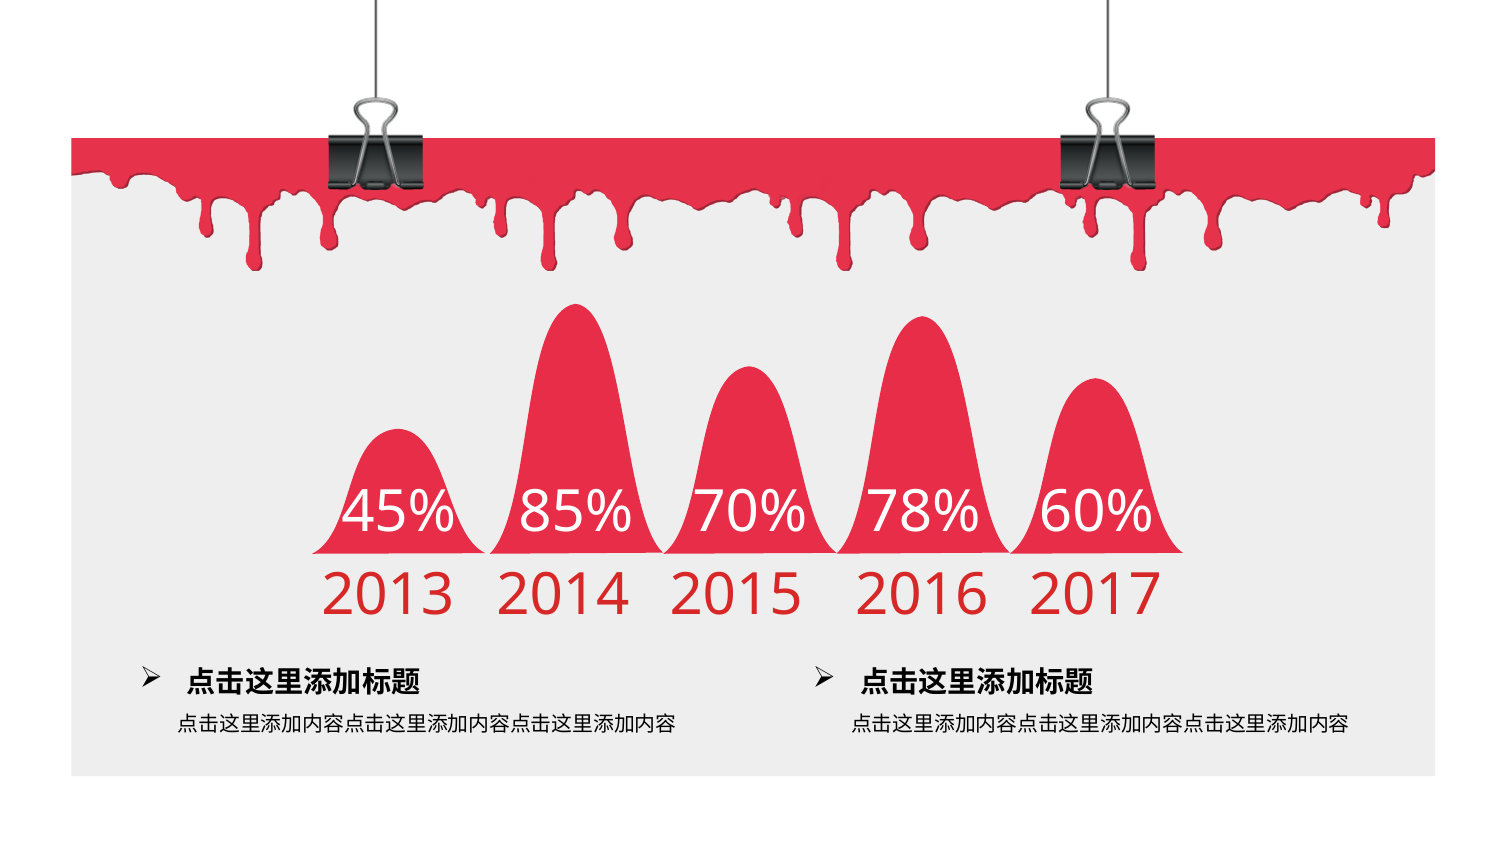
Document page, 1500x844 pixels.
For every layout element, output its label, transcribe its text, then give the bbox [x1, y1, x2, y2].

text_box 45% [333, 469, 464, 548]
text_box 2016 [847, 552, 996, 631]
text_box [315, 530, 486, 554]
text_box 60% [1031, 469, 1162, 548]
text_box 点击这里添加标题 点击这里添加内容点击这里添加内容点击这里添加内容 [805, 642, 1400, 740]
text_box 70% [684, 469, 815, 548]
text_box 点击这里添加标题 点击这里添加内容点击这里添加内容点击这里添加内容 [132, 642, 727, 740]
text_box [836, 509, 1010, 554]
text_box [355, 428, 440, 469]
text_box 78% [858, 469, 989, 548]
text_box [665, 518, 837, 554]
text_box [519, 303, 633, 469]
text_box [491, 505, 663, 553]
text_box 2013 [313, 552, 462, 631]
text_box [69, 282, 1437, 778]
picture [71, 0, 1436, 277]
text_box 2017 [1021, 552, 1170, 631]
text_box [1009, 521, 1183, 554]
text_box [697, 366, 802, 469]
text_box 2015 [662, 552, 811, 631]
text_box [1045, 378, 1147, 469]
text_box [866, 316, 979, 469]
text_box 85% [510, 469, 641, 548]
text_box 2014 [488, 552, 637, 631]
